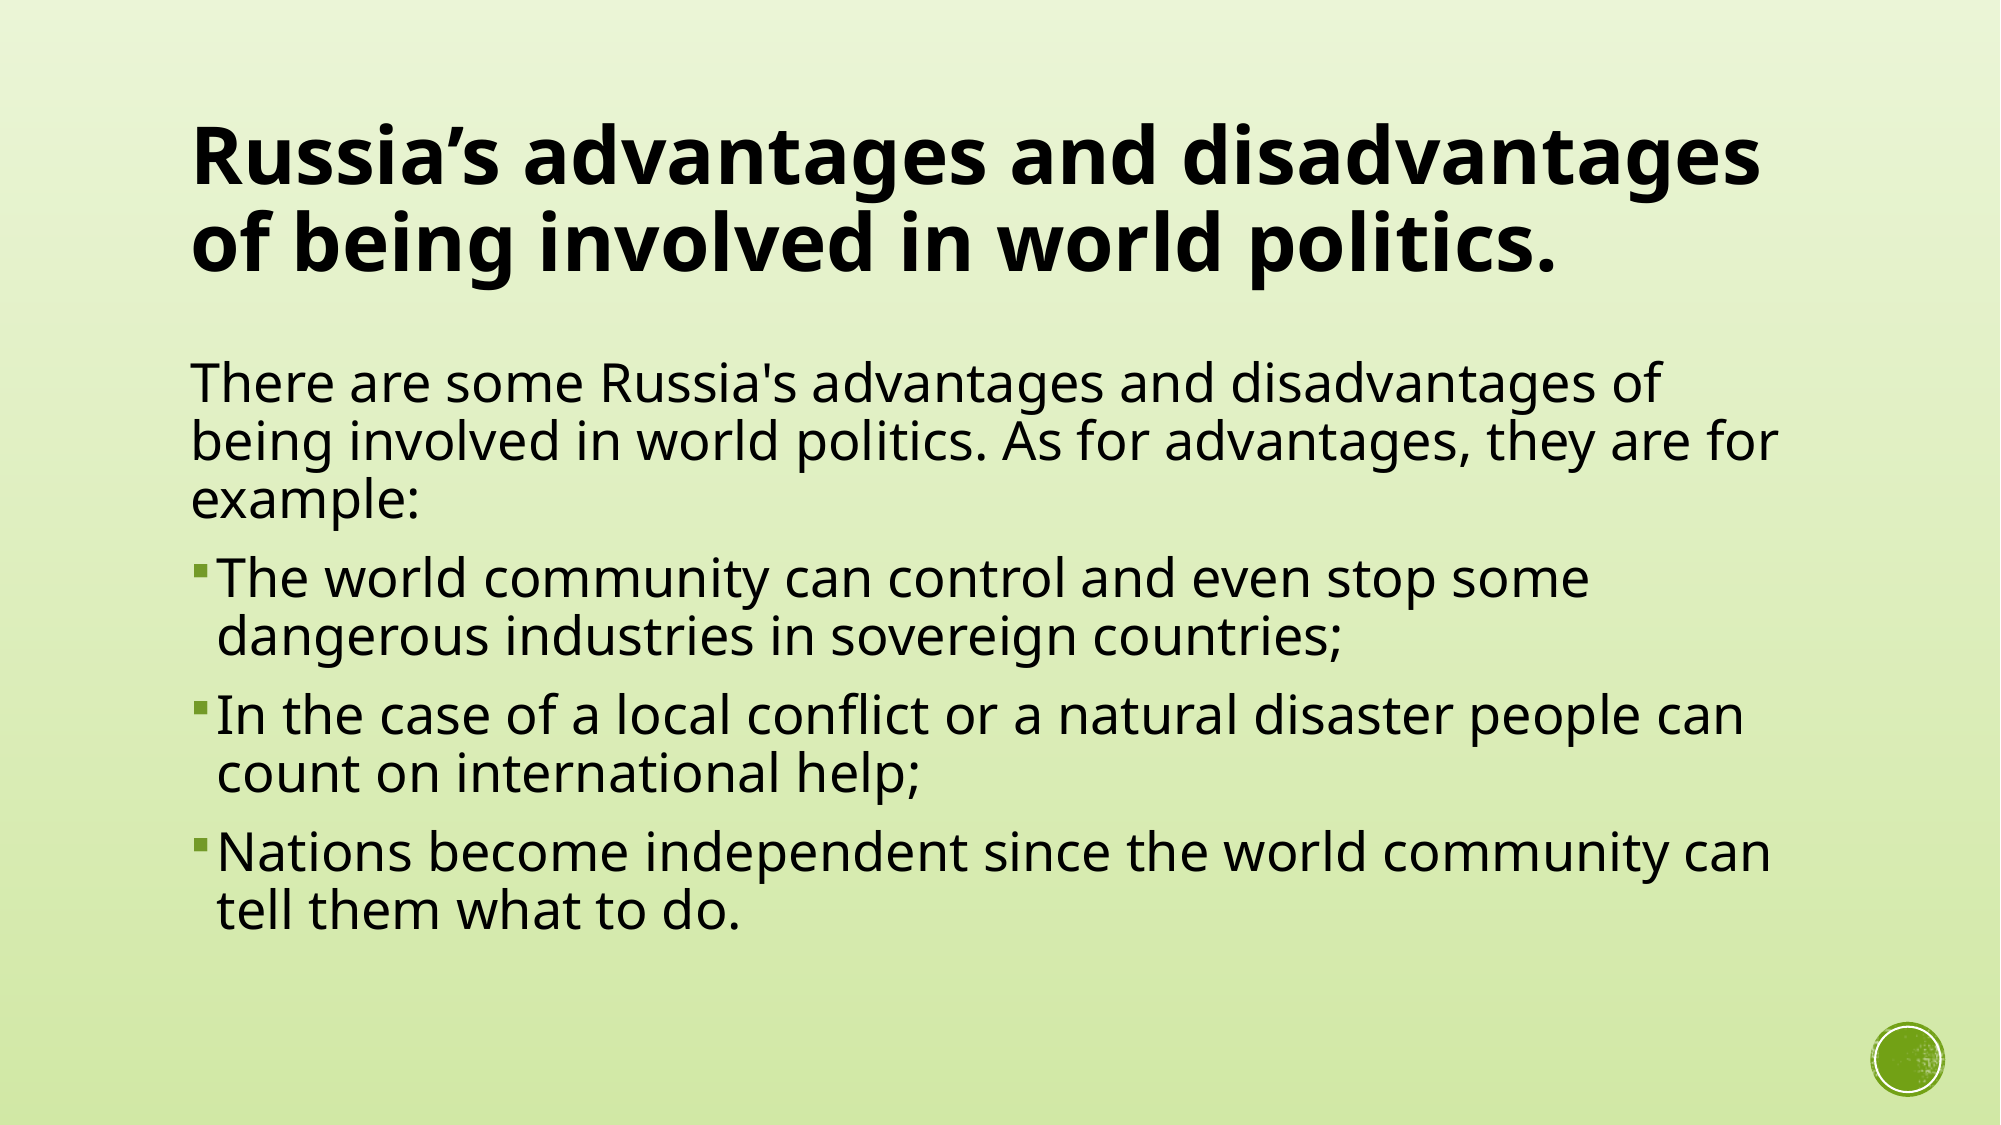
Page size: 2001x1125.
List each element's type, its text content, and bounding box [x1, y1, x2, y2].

list There are some Russia's advantages and disadvantages of being involved in world politics. As for advantages, they are for example: The world community can control and even stop some dangerous industries in sovereign countries; In the case of a local conflict or a natural disaster people can count on international help; Nations become independent since the world community can tell them what to do. [175, 348, 1826, 1013]
title Russia’s advantages and disadvantages of being involved in world politics. [175, 79, 1826, 325]
